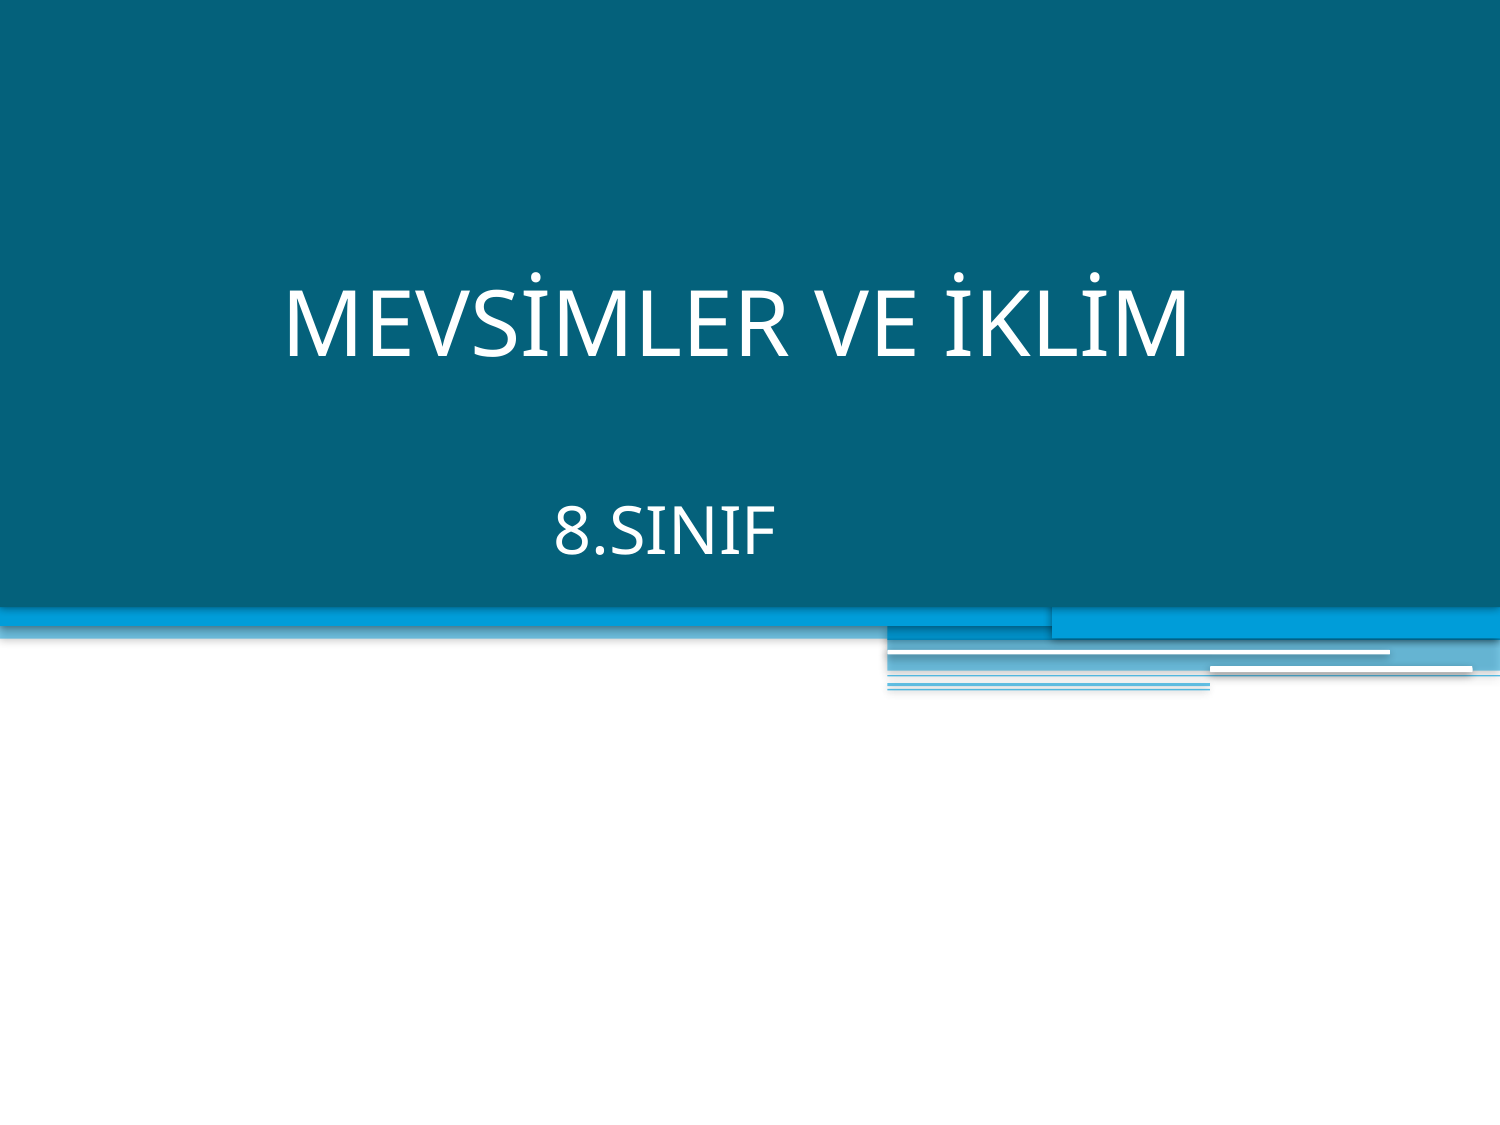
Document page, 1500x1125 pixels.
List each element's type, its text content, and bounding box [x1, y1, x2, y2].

title MEVSİMLER VE İKLİM [93, 82, 1382, 382]
text_box 8.SINIF [374, 480, 973, 576]
